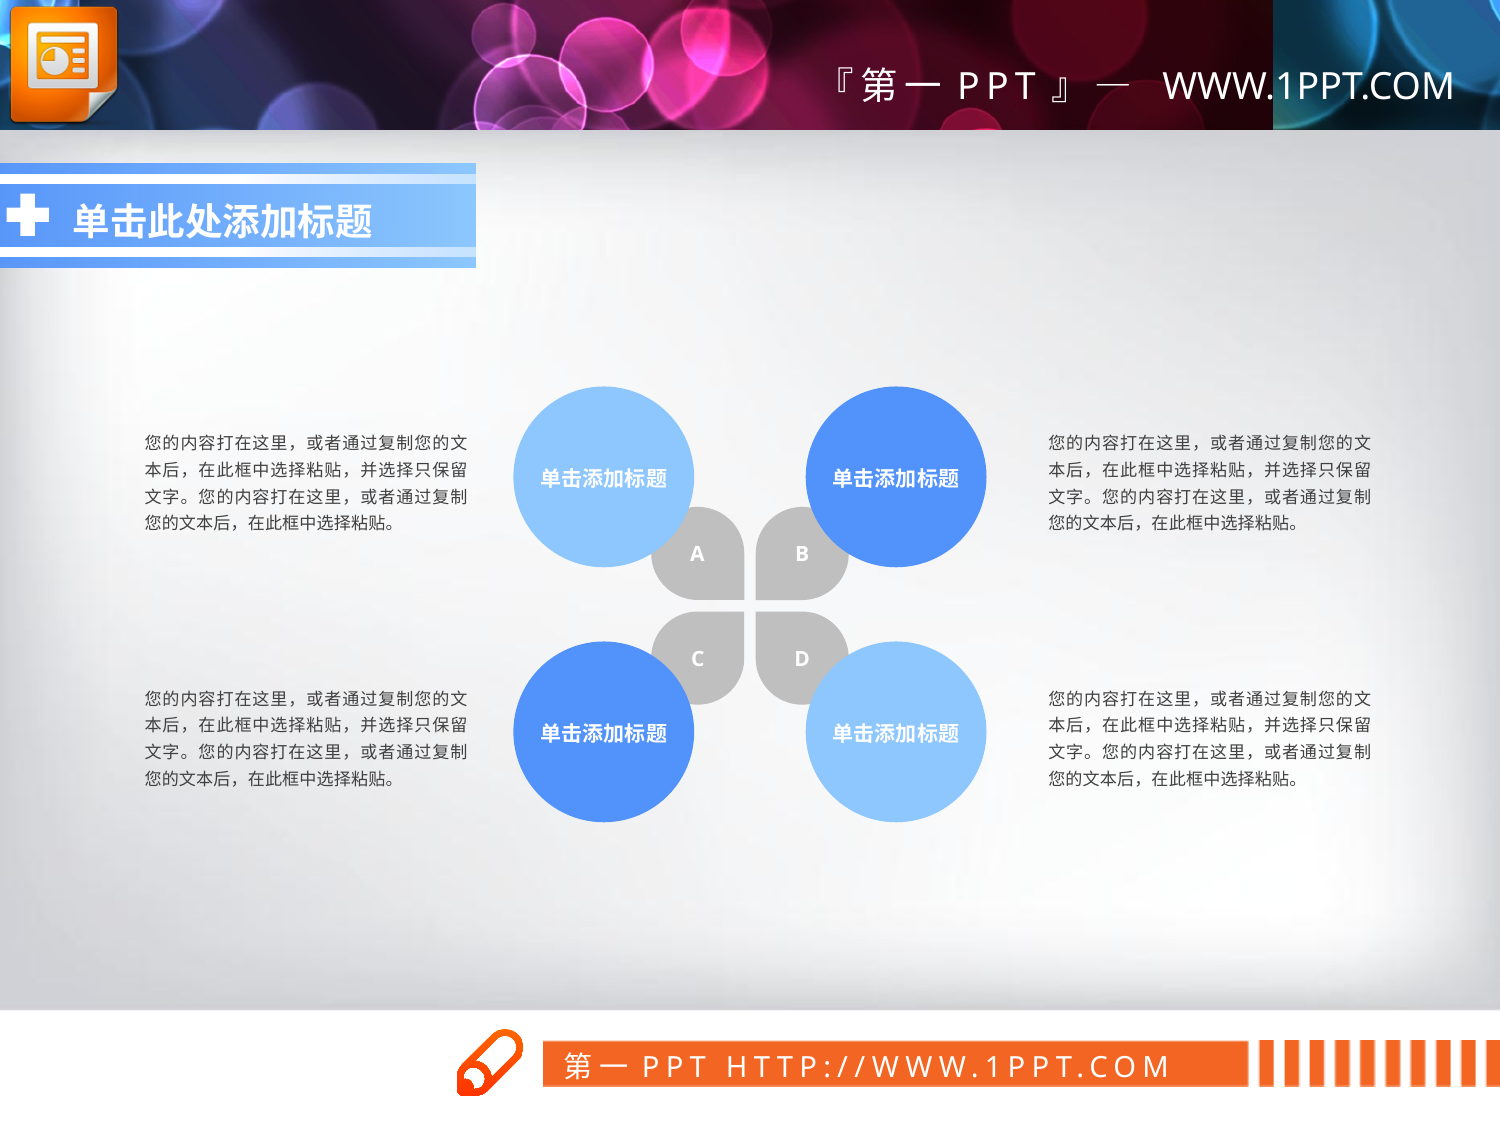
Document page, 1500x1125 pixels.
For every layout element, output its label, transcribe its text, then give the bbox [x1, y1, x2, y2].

text_box 单击添加标题 [805, 641, 987, 823]
text_box 单击添加标题 [513, 641, 695, 823]
text_box 您的内容打在这里，或者通过复制您的文本后，在此框中选择粘贴，并选择只保留文字。您的内容打在这里，或者通过复制您的文本后，在此框中选择粘贴。 [129, 418, 483, 541]
text_box 单击此处添加标题 [57, 190, 390, 251]
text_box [650, 506, 745, 601]
picture [543, 1040, 1500, 1087]
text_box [755, 611, 849, 705]
text_box 单击添加标题 [805, 386, 987, 568]
text_box [0, 174, 476, 184]
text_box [755, 506, 849, 601]
text_box 单击添加标题 [513, 386, 695, 568]
text_box 您的内容打在这里，或者通过复制您的文本后，在此框中选择粘贴，并选择只保留文字。您的内容打在这里，或者通过复制您的文本后，在此框中选择粘贴。 [1033, 674, 1387, 797]
text_box [0, 257, 476, 268]
text_box 您的内容打在这里，或者通过复制您的文本后，在此框中选择粘贴，并选择只保留文字。您的内容打在这里，或者通过复制您的文本后，在此框中选择粘贴。 [1033, 418, 1387, 541]
text_box 您的内容打在这里，或者通过复制您的文本后，在此框中选择粘贴，并选择只保留文字。您的内容打在这里，或者通过复制您的文本后，在此框中选择粘贴。 [129, 674, 483, 797]
text_box [6, 193, 49, 236]
text_box [0, 247, 476, 257]
text_box [0, 163, 476, 174]
picture [0, 0, 1500, 1012]
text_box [650, 611, 745, 705]
text_box [0, 184, 476, 247]
